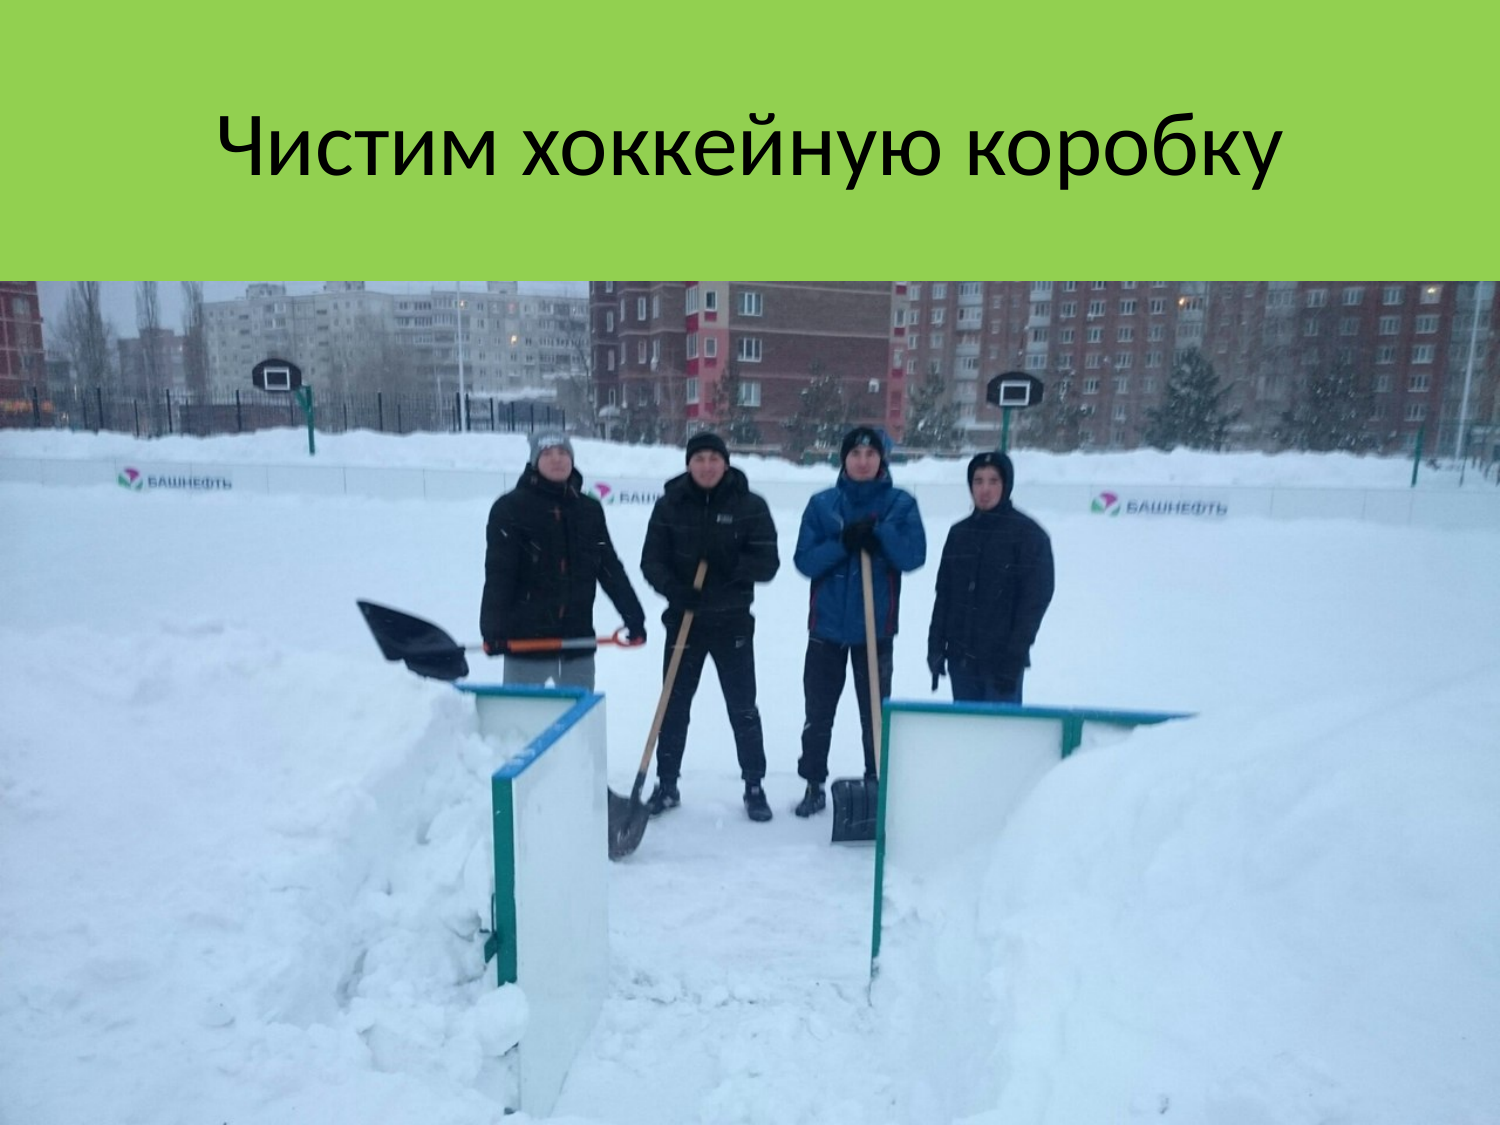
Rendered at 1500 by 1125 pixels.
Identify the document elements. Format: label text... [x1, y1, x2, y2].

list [0, 280, 1500, 1125]
title Чистим хоккейную коробку [75, 45, 1425, 233]
